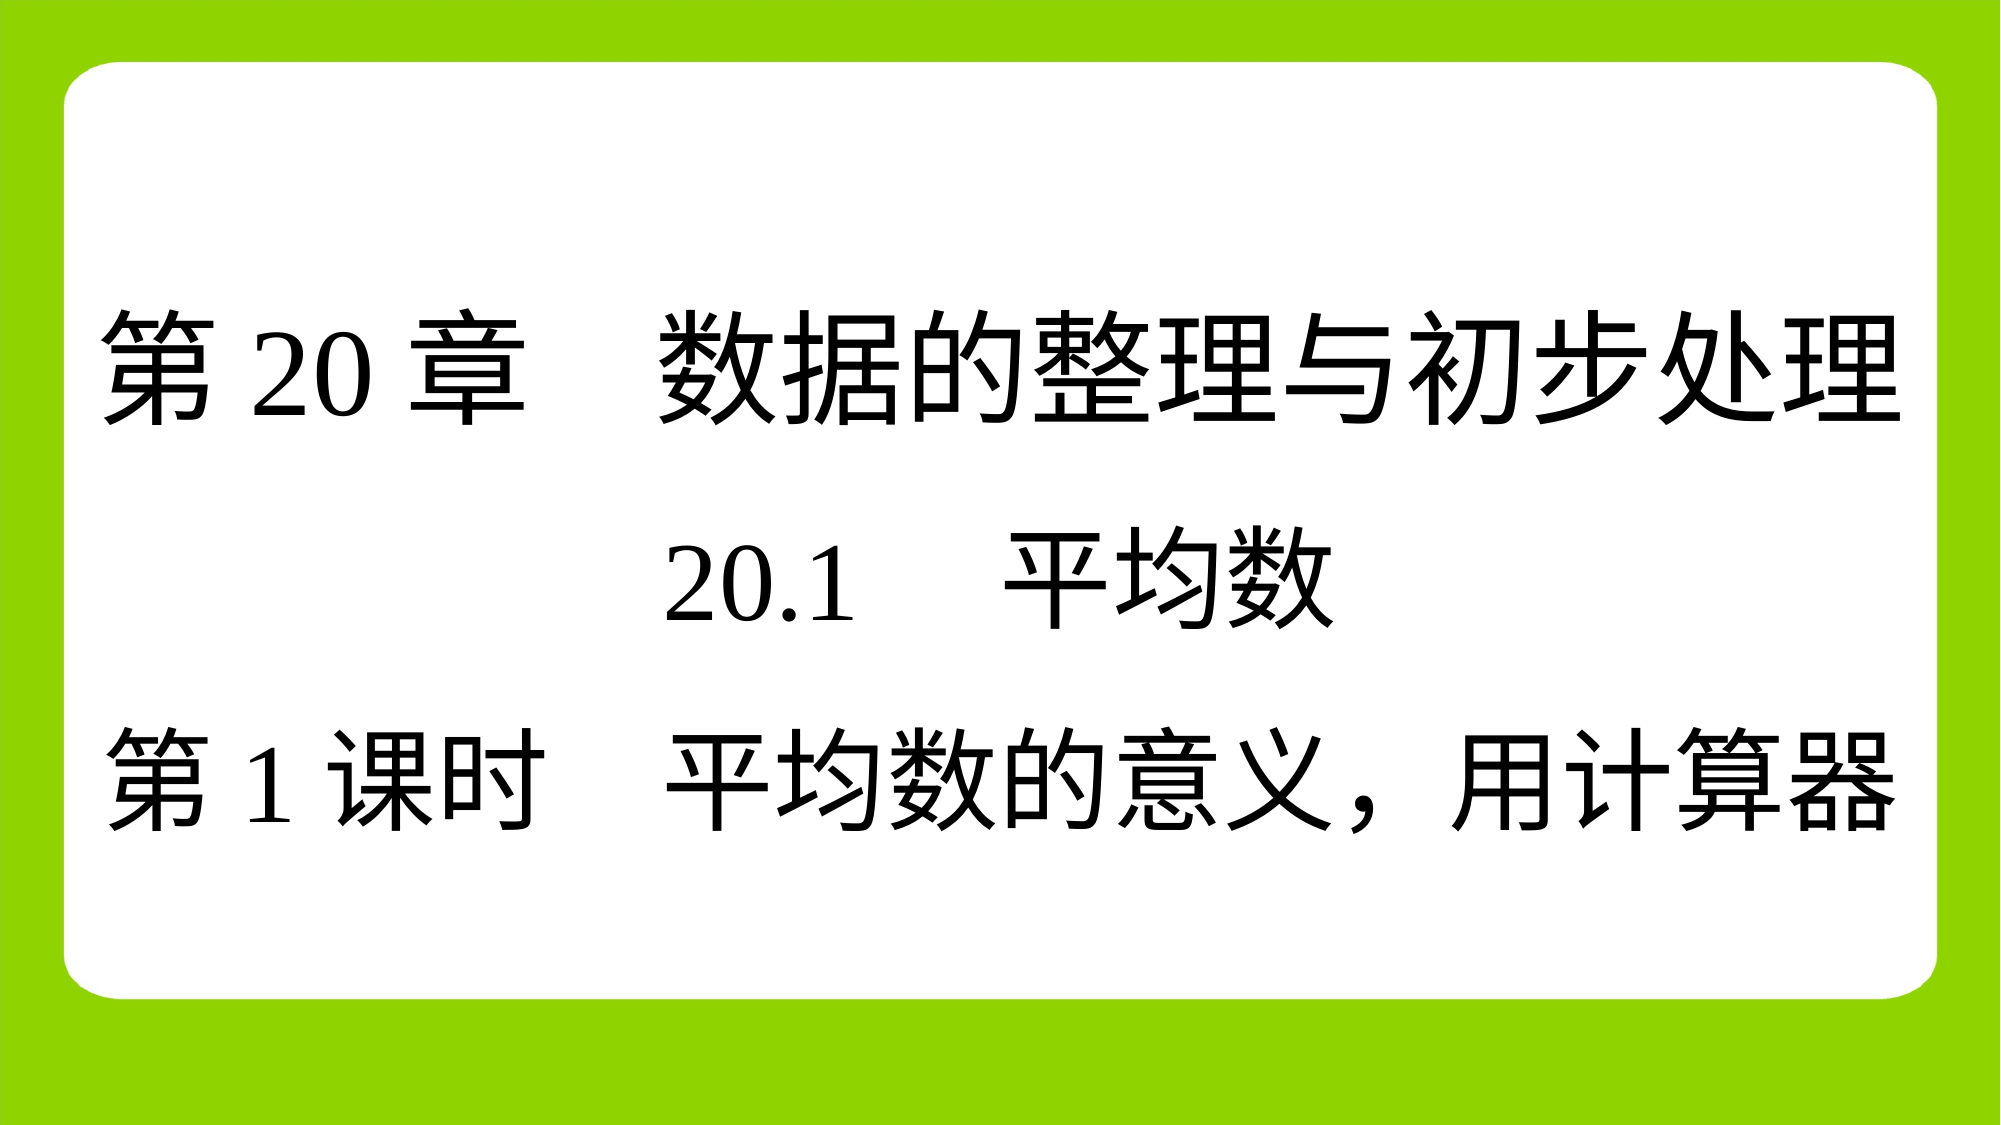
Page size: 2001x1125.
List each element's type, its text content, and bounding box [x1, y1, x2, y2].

text_box 第20章 数据的整理与初步处理 20.1 平均数 第1课时 平均数的意义，用计算器 [0, 208, 2000, 853]
picture [0, 0, 2001, 1125]
